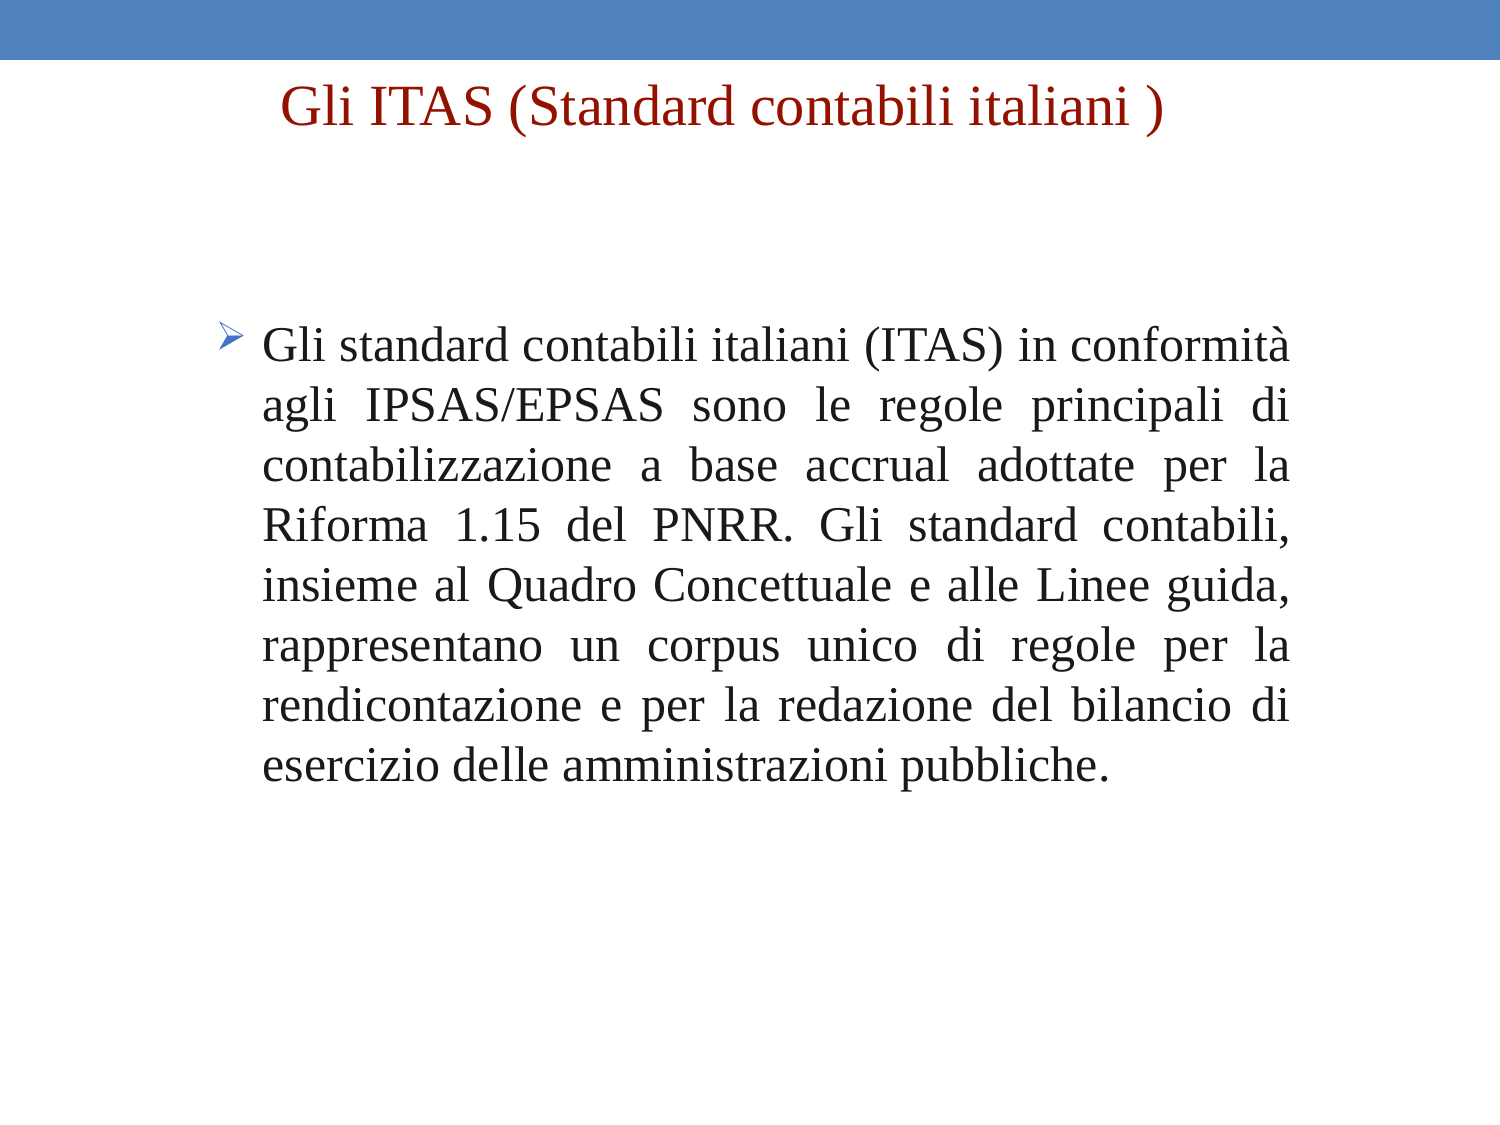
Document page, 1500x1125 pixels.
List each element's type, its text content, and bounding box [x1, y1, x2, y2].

text_box Gli ITAS (Standard contabili italiani ) [265, 66, 1285, 138]
text_box Gli standard contabili italiani (ITAS) in conformità agli IPSAS/EPSAS sono le regole principali di contabilizzazione a base accrual adottate per la Riforma 1.15 del PNRR. Gli standard contabili, insieme al Quadro Concettuale e alle Linee guida, rappresentano un corpus unico di regole per la rendicontazione e per la redazione del bilancio di esercizio delle amministrazioni pubbliche. [200, 503, 1300, 862]
